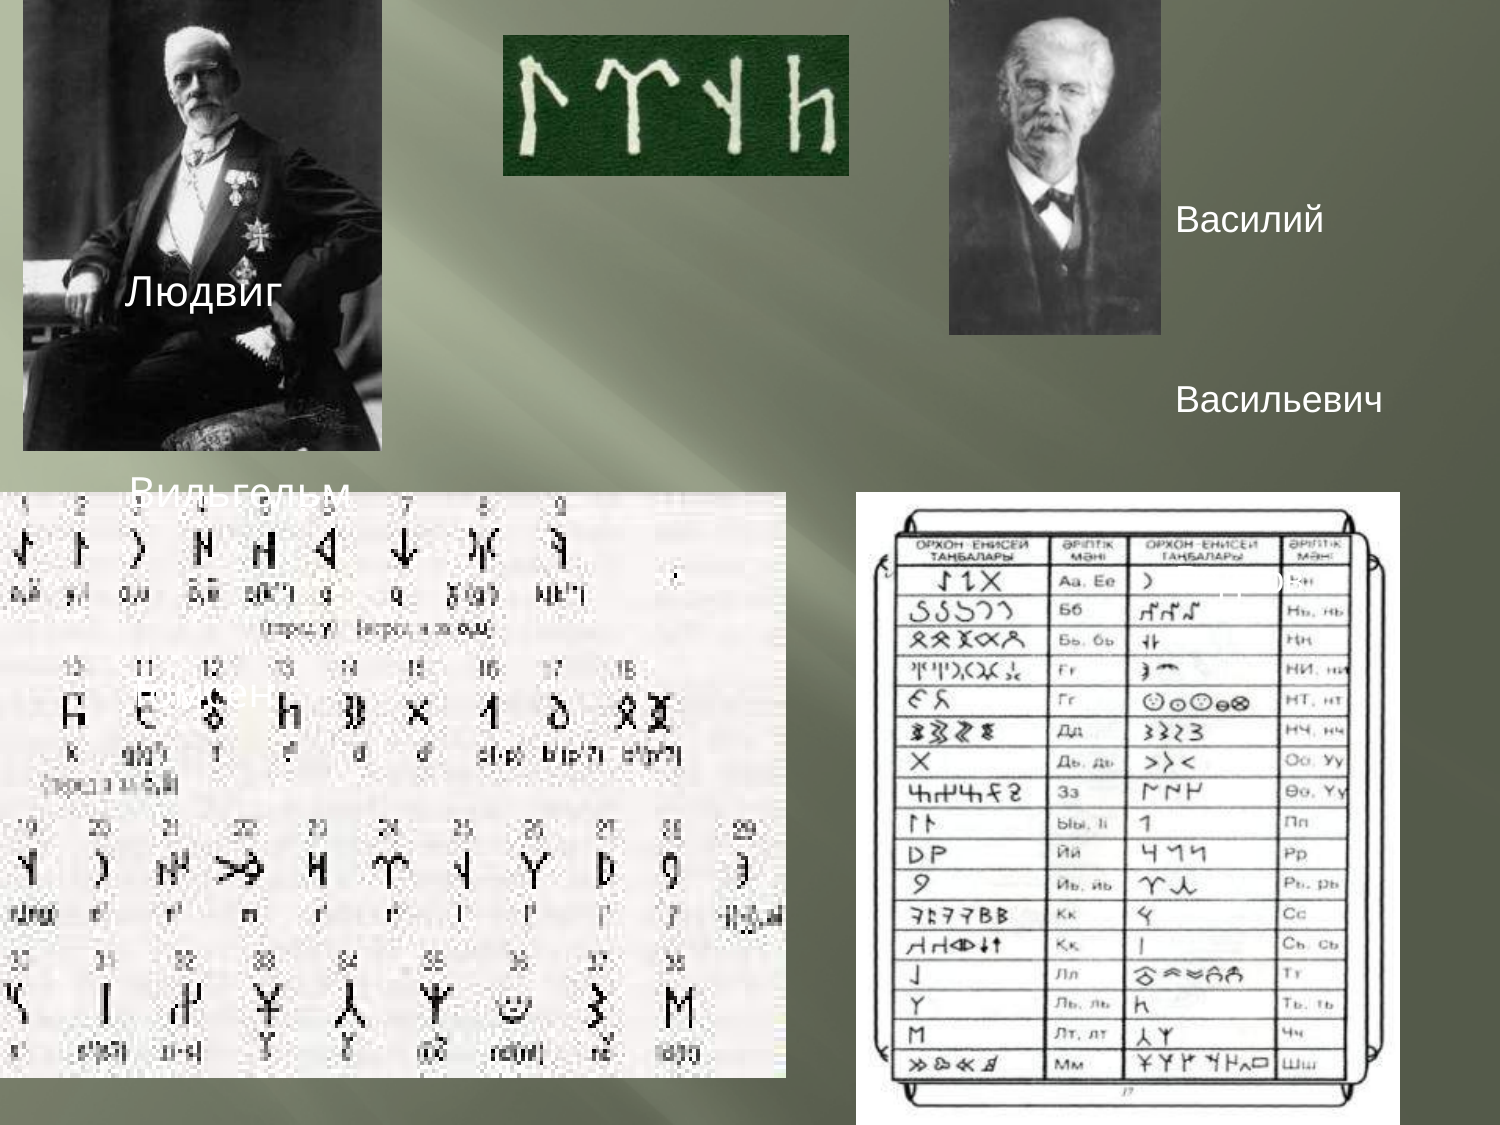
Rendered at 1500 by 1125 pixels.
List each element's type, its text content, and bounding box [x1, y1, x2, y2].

picture [0, 491, 786, 1079]
picture [503, 34, 849, 176]
text_box Василий Васильевич Радлов [1160, 187, 1442, 527]
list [23, 0, 382, 451]
picture [948, 0, 1161, 335]
picture [856, 491, 1400, 1125]
